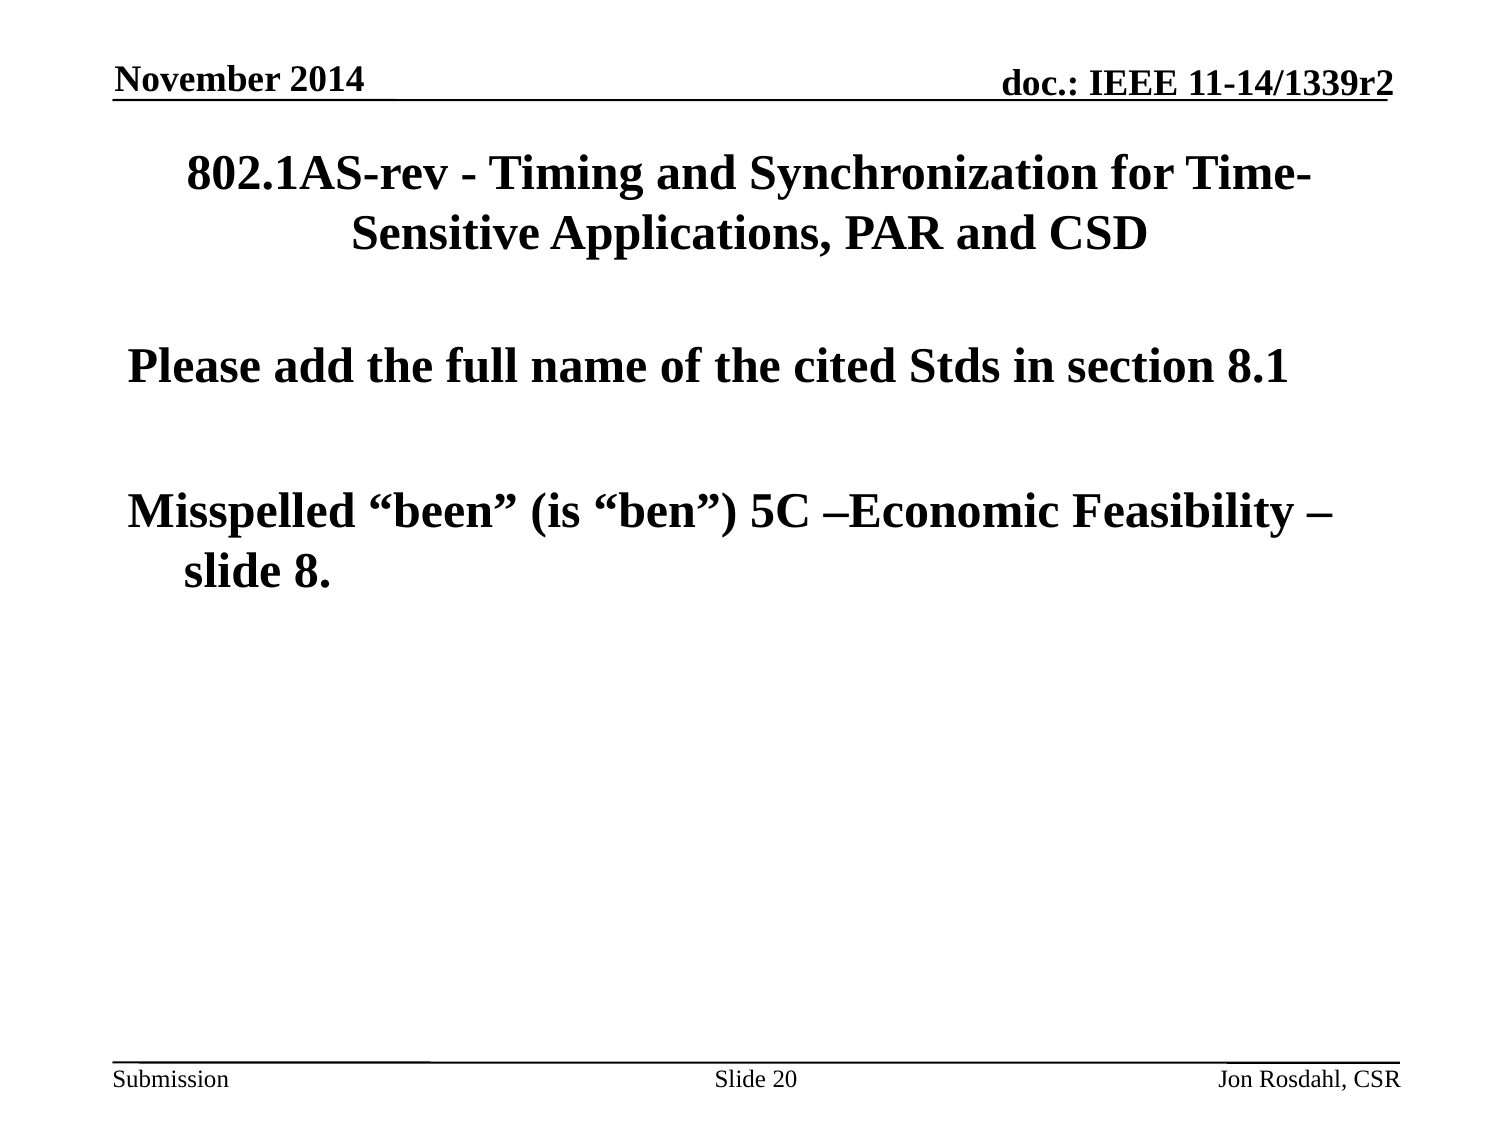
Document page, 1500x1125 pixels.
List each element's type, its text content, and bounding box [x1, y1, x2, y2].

slide_number Slide 20 [712, 1061, 800, 1123]
list Please add the full name of the cited Stds in section 8.1 Misspelled “been” (is “ben”) 5C –Economic Feasibility – slide 8. [112, 324, 1388, 1000]
footer Jon Rosdahl, CSR [878, 1061, 1402, 1093]
title 802.1AS-rev - Timing and Synchronization for Time-Sensitive Applications, PAR and CSD [112, 112, 1388, 288]
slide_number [114, 54, 423, 100]
